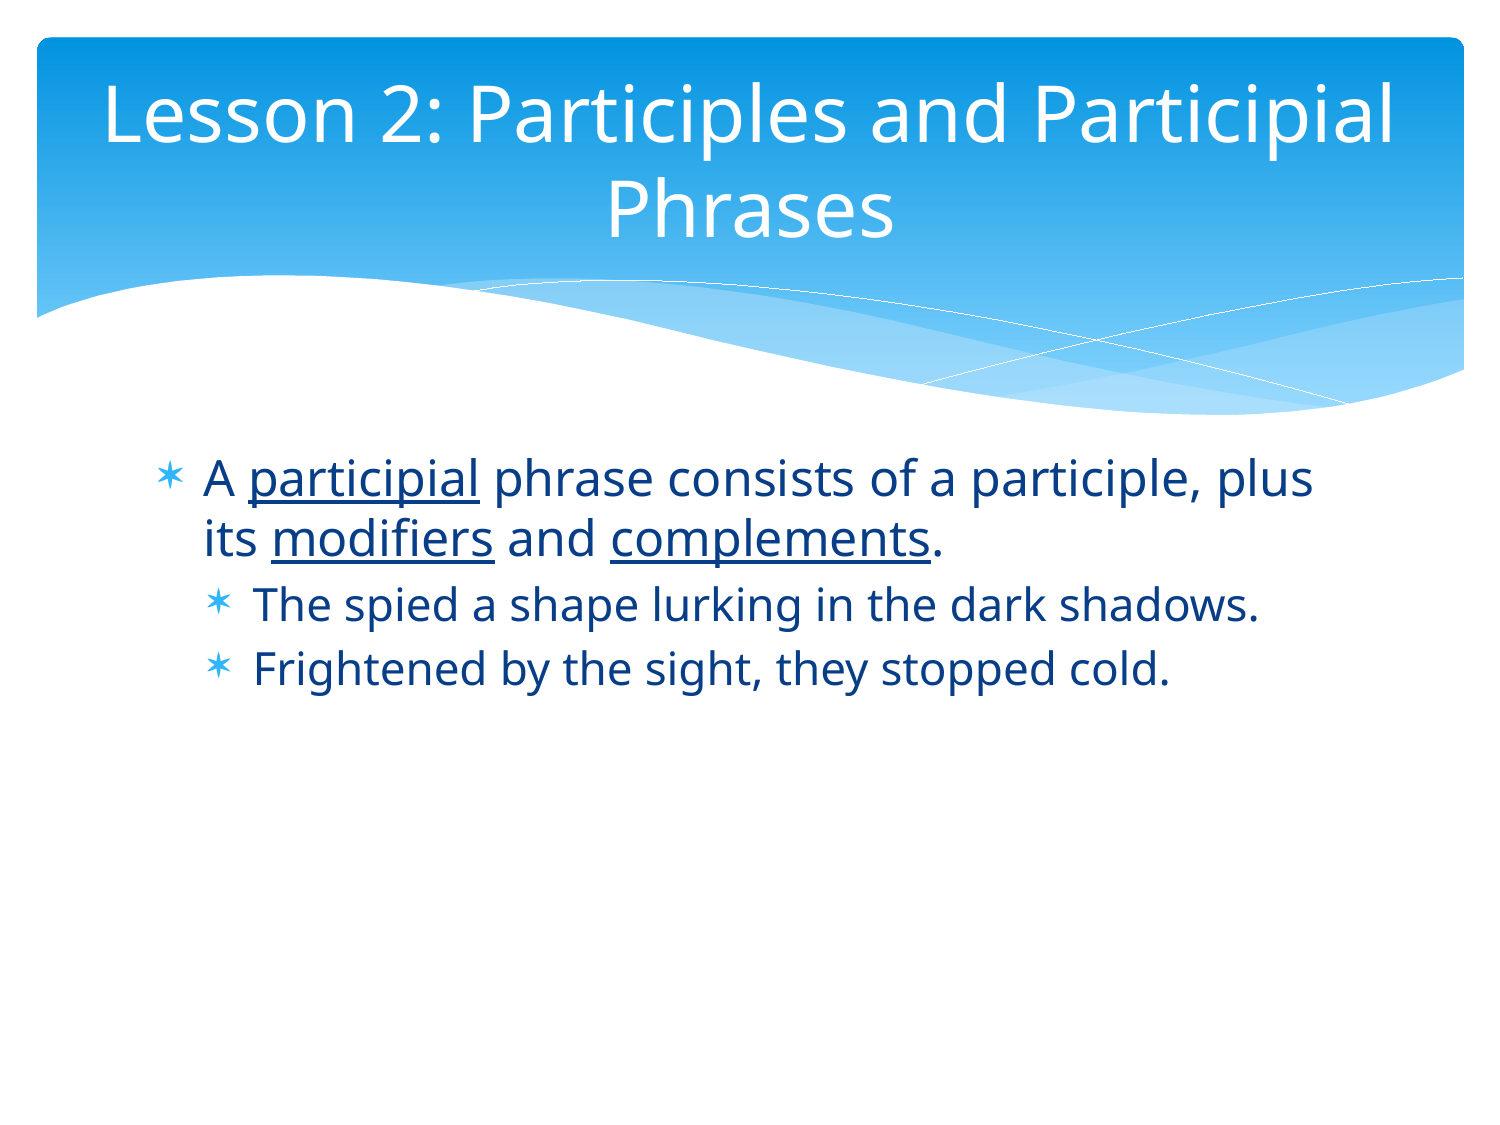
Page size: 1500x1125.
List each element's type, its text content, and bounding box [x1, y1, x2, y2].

title Lesson 2: Participles and Participial Phrases [75, 55, 1425, 261]
list A participial phrase consists of a participle, plus its modifiers and complements. The spied a shape lurking in the dark shadows. Frightened by the sight, they stopped cold. [143, 438, 1359, 1005]
